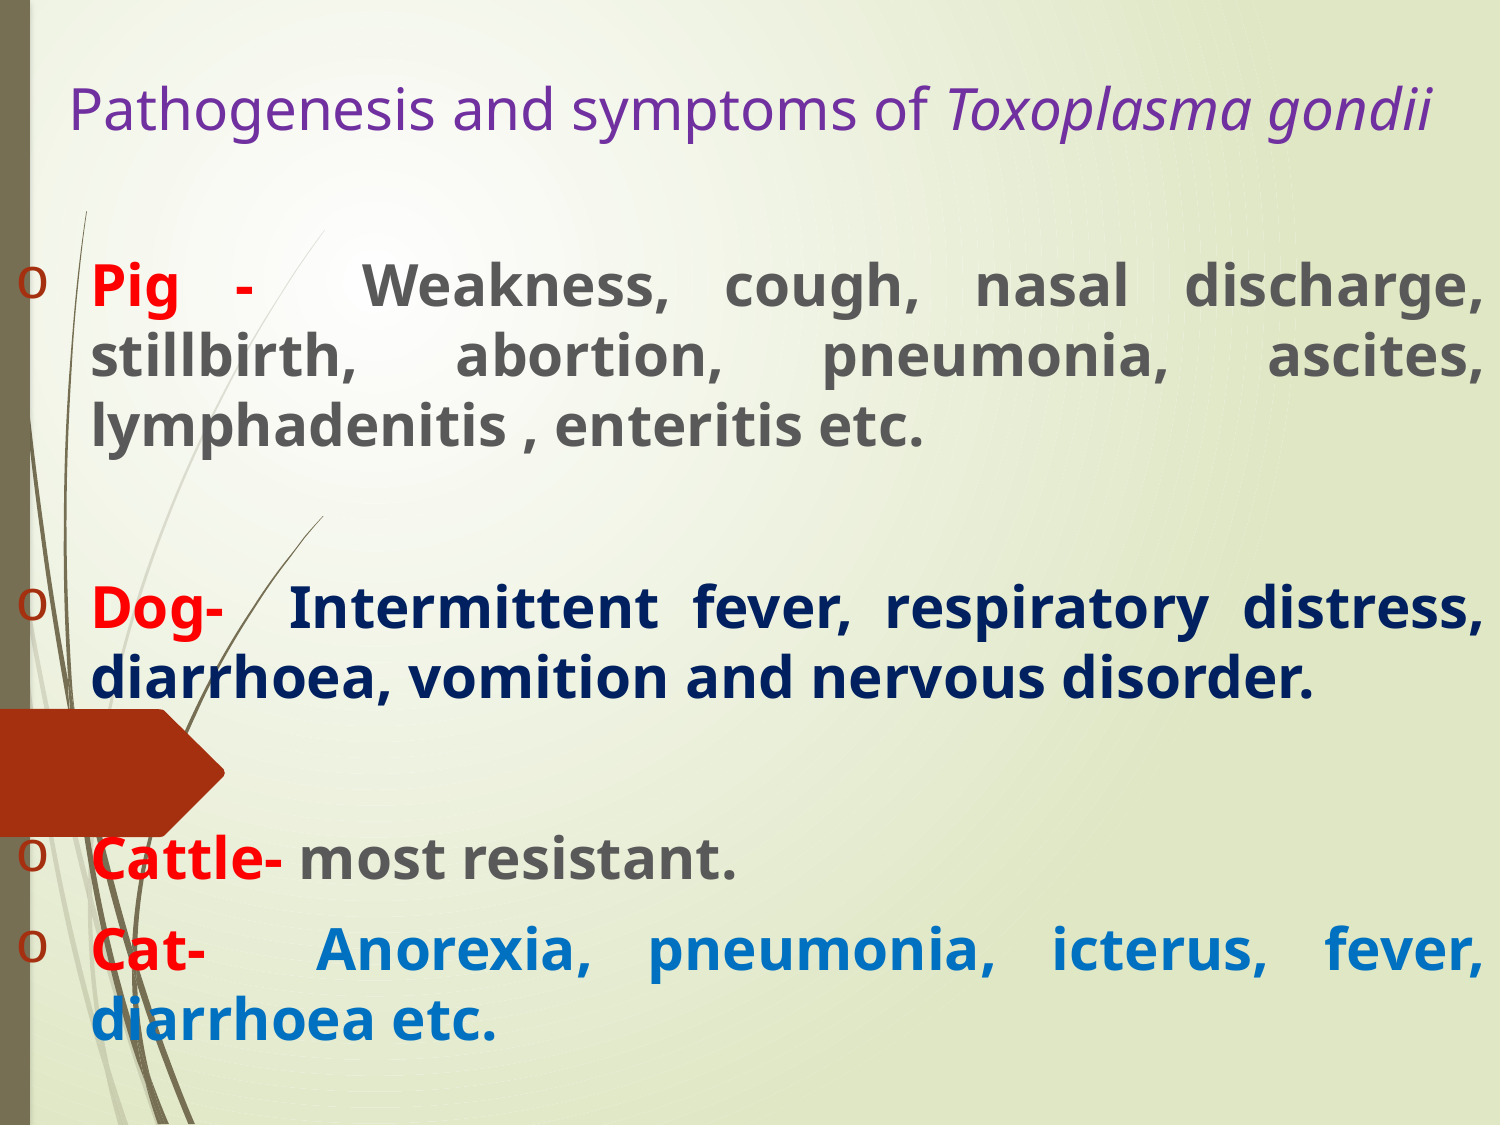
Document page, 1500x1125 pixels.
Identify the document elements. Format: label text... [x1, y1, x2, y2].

subtitle Pig - Weakness, cough, nasal discharge, stillbirth, abortion, pneumonia, ascites, lymphadenitis , enteritis etc. Dog- Intermittent fever, respiratory distress, diarrhoea, vomition and nervous disorder. Cattle- most resistant. Cat- Anorexia, pneumonia, icterus, fever, diarrhoea etc. [0, 149, 1500, 1125]
title Pathogenesis and symptoms of Toxoplasma gondii [0, 0, 1500, 149]
